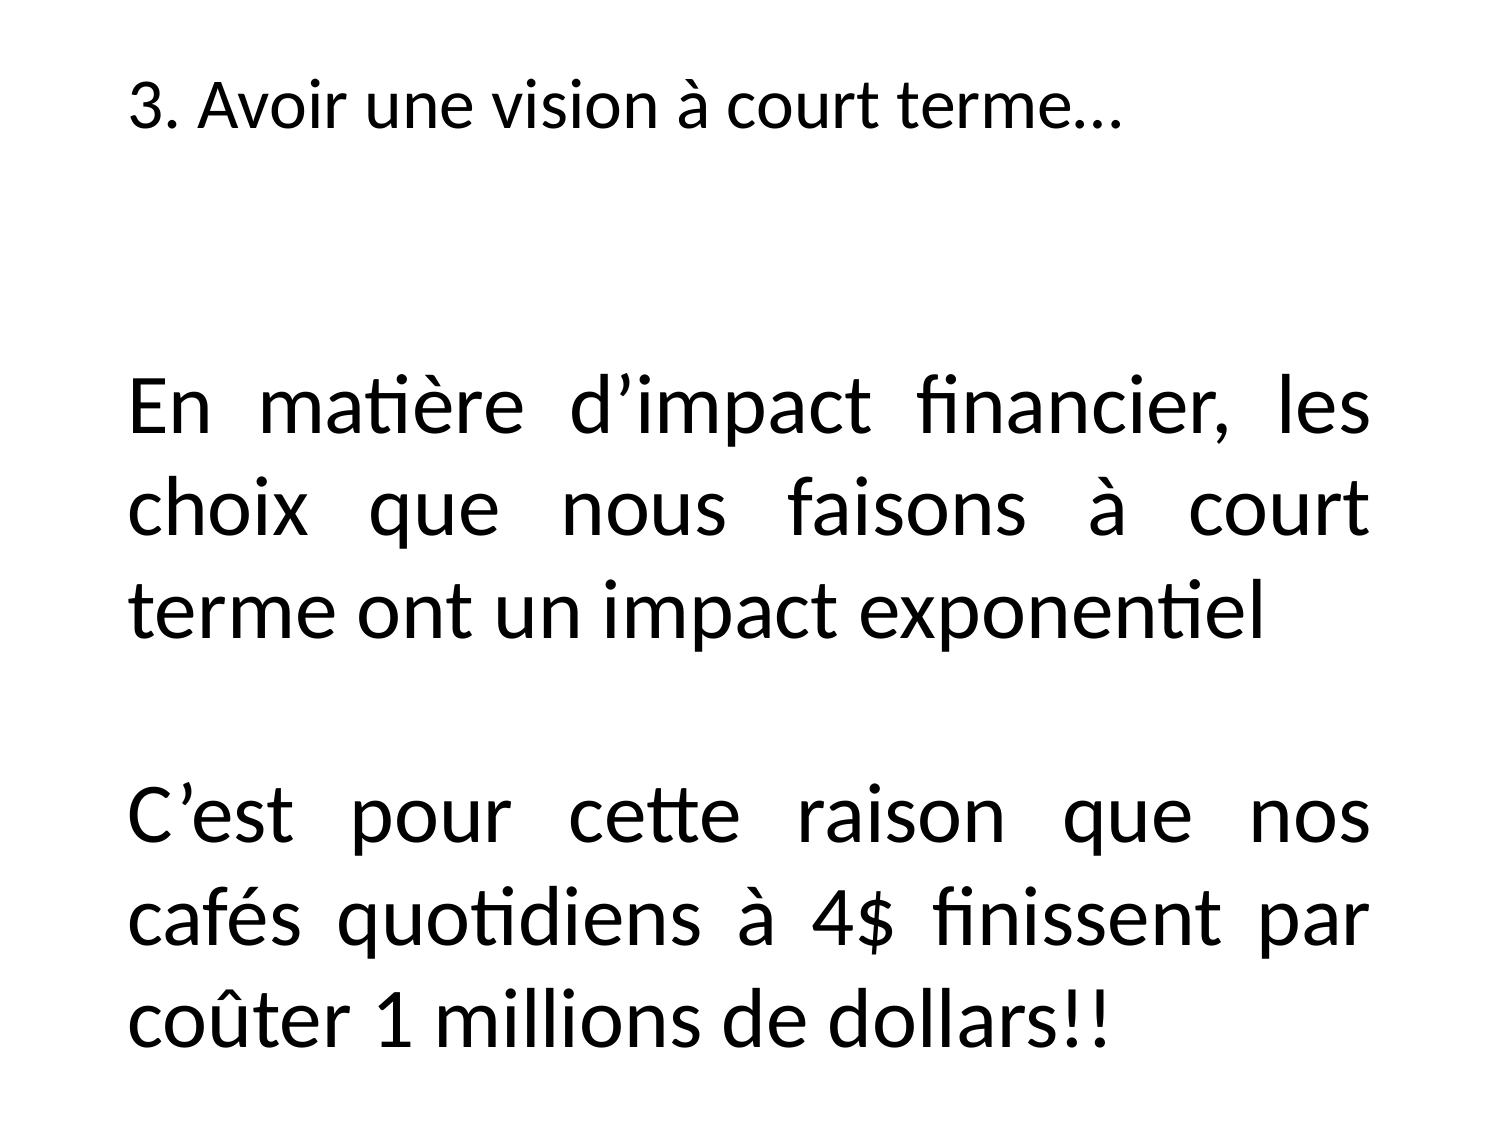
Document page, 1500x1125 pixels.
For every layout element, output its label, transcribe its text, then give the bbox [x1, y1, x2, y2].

text_box 3. Avoir une vision à court terme… En matière d’impact financier, les choix que nous faisons à court terme ont un impact exponentiel C’est pour cette raison que nos cafés quotidiens à 4$ finissent par coûter 1 millions de dollars!! [112, 50, 1388, 1075]
